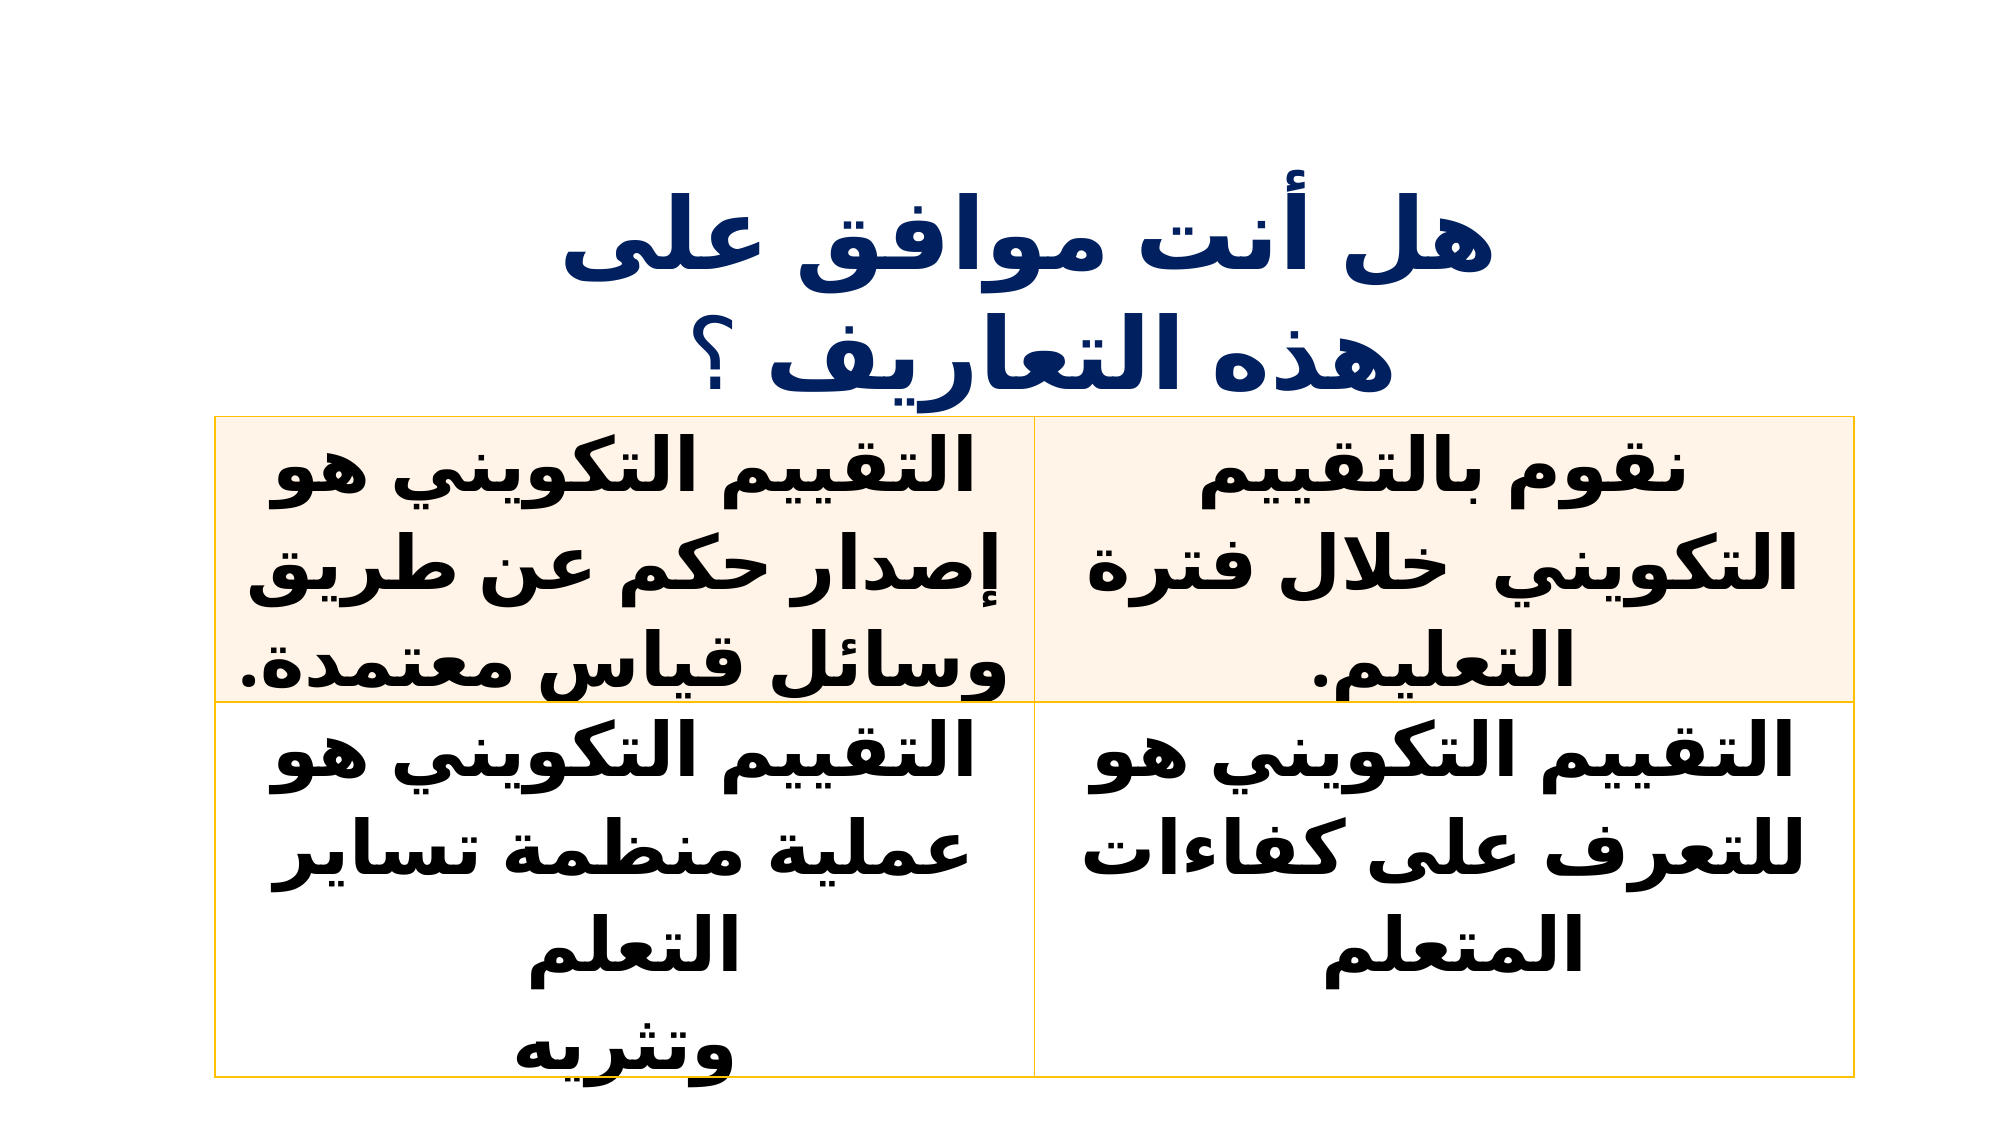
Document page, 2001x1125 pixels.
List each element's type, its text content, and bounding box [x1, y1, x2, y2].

table_header نقوم بالتقييم التكويني خلال فترة التعليم. [1035, 417, 1853, 701]
table_cell التقييم التكويني هو عملية منظمة تساير التعلم وتثريه [216, 703, 1034, 1076]
table_header التقييم التكويني هو إصدار حكم عن طريق وسائل قياس معتمدة. [216, 417, 1034, 701]
table_cell التقييم التكويني هو للتعرف على كفاءات المتعلم [1035, 703, 1853, 1076]
text_box هل أنت موافق على هذه التعاريف ؟ [441, 162, 1617, 416]
